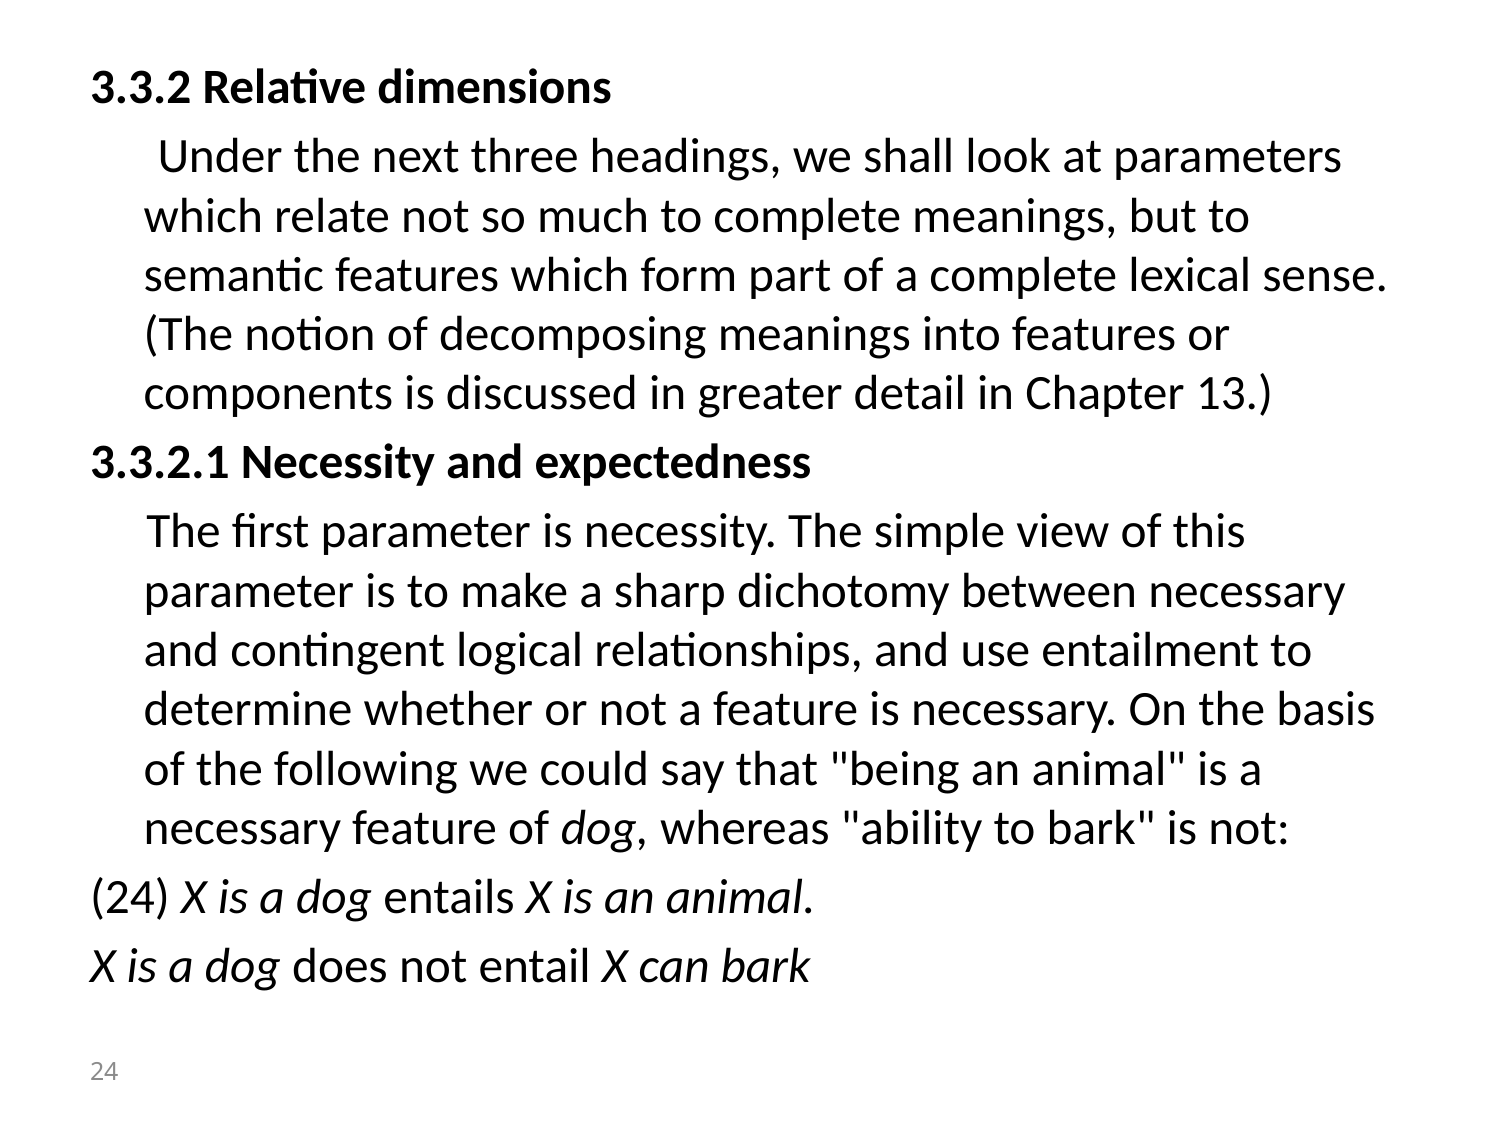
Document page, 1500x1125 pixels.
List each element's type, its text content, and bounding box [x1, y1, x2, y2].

slide_number 24 [75, 1042, 425, 1103]
list 3.3.2 Relative dimensions Under the next three headings, we shall look at parameters which relate not so much to complete meanings, but to semantic features which form part of a complete lexical sense. (The notion of decomposing meanings into features or components is discussed in greater detail in Chapter 13.) 3.3.2.1 Necessity and expectedness The first parameter is necessity. The simple view of this parameter is to make a sharp dichotomy between necessary and contingent logical relationships, and use entailment to determine whether or not a feature is necessary. On the basis of the following we could say that "being an animal" is a necessary feature of dog, whereas "ability to bark" is not: (24) X is a dog entails X is an animal. X is a dog does not entail X can bark [75, 46, 1425, 1005]
